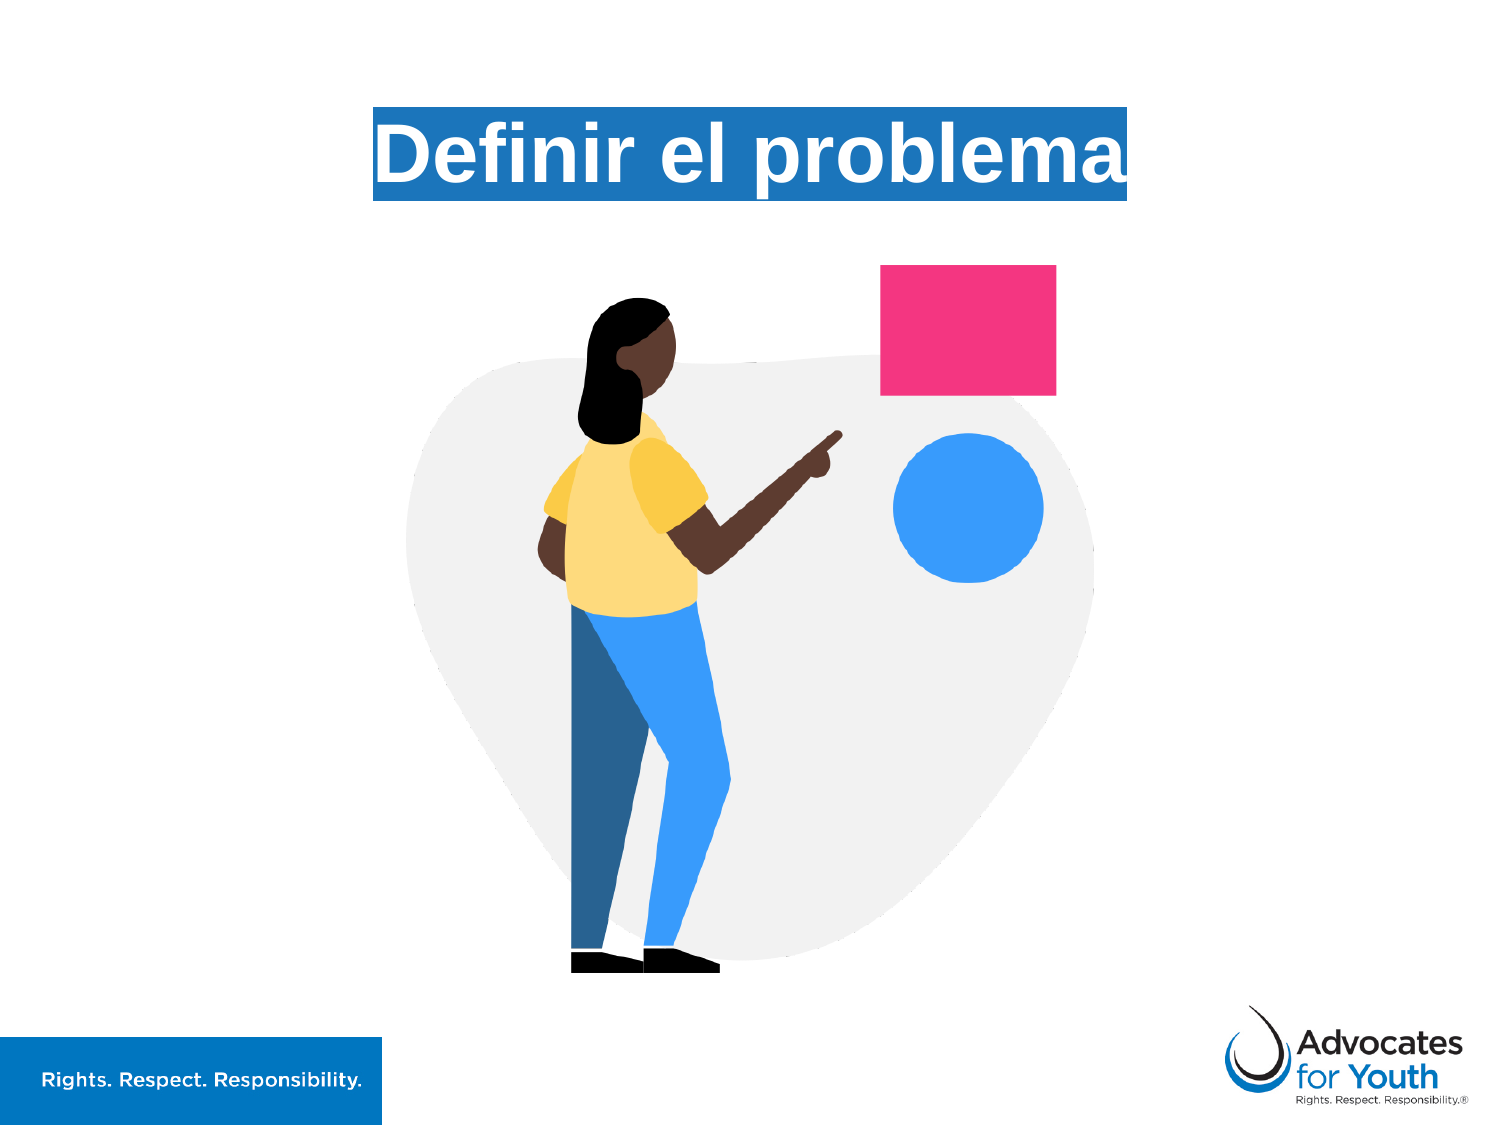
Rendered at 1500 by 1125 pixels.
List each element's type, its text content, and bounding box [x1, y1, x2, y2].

title Definir el problema [112, 62, 1388, 250]
picture [405, 265, 1095, 973]
picture [1200, 990, 1500, 1125]
picture [0, 1037, 382, 1125]
